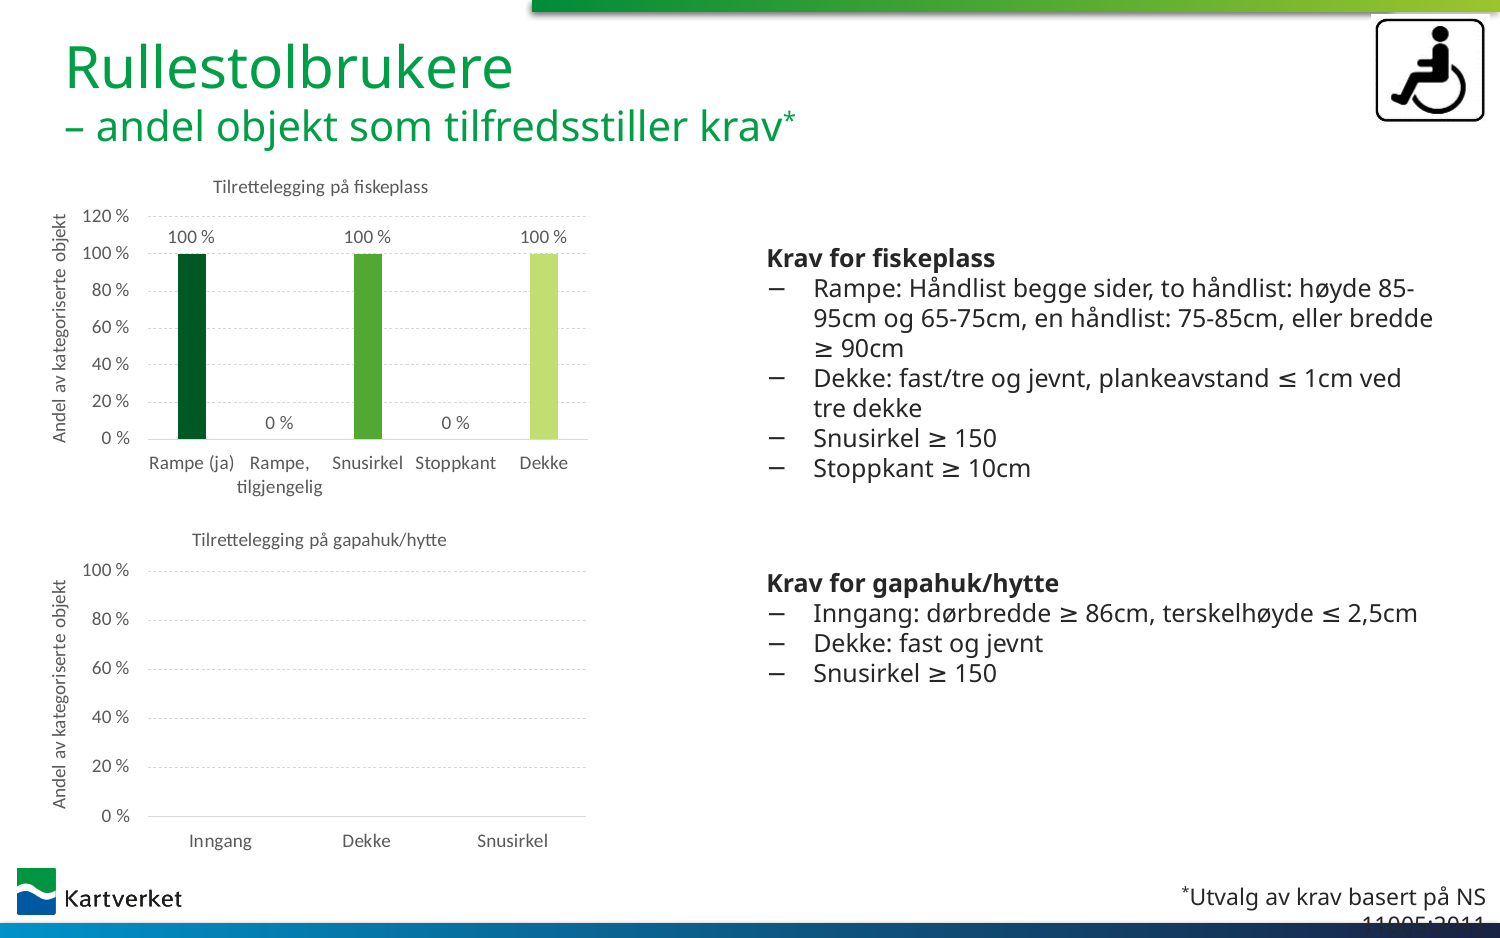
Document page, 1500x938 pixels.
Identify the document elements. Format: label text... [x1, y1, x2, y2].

picture [1371, 13, 1491, 127]
picture [41, 166, 599, 505]
text_box Rullestolbrukere – andel objekt som tilfredsstiller krav* [49, 29, 1431, 158]
text_box *Utvalg av krav basert på NS 11005:2011 [1068, 873, 1500, 938]
text_box Krav for gapahuk/hytte Inngang: dørbredde ≥ 86cm, terskelhøyde ≤ 2,5cm Dekke: fast og jevnt Snusirkel ≥ 150 [751, 560, 1452, 695]
picture [41, 520, 597, 859]
text_box Krav for fiskeplass Rampe: Håndlist begge sider, to håndlist: høyde 85-95cm og 65-75cm, en håndlist: 75-85cm, eller bredde ≥ 90cm Dekke: fast/tre og jevnt, plankeavstand ≤ 1cm ved tre dekke Snusirkel ≥ 150 Stoppkant ≥ 10cm [751, 235, 1452, 490]
